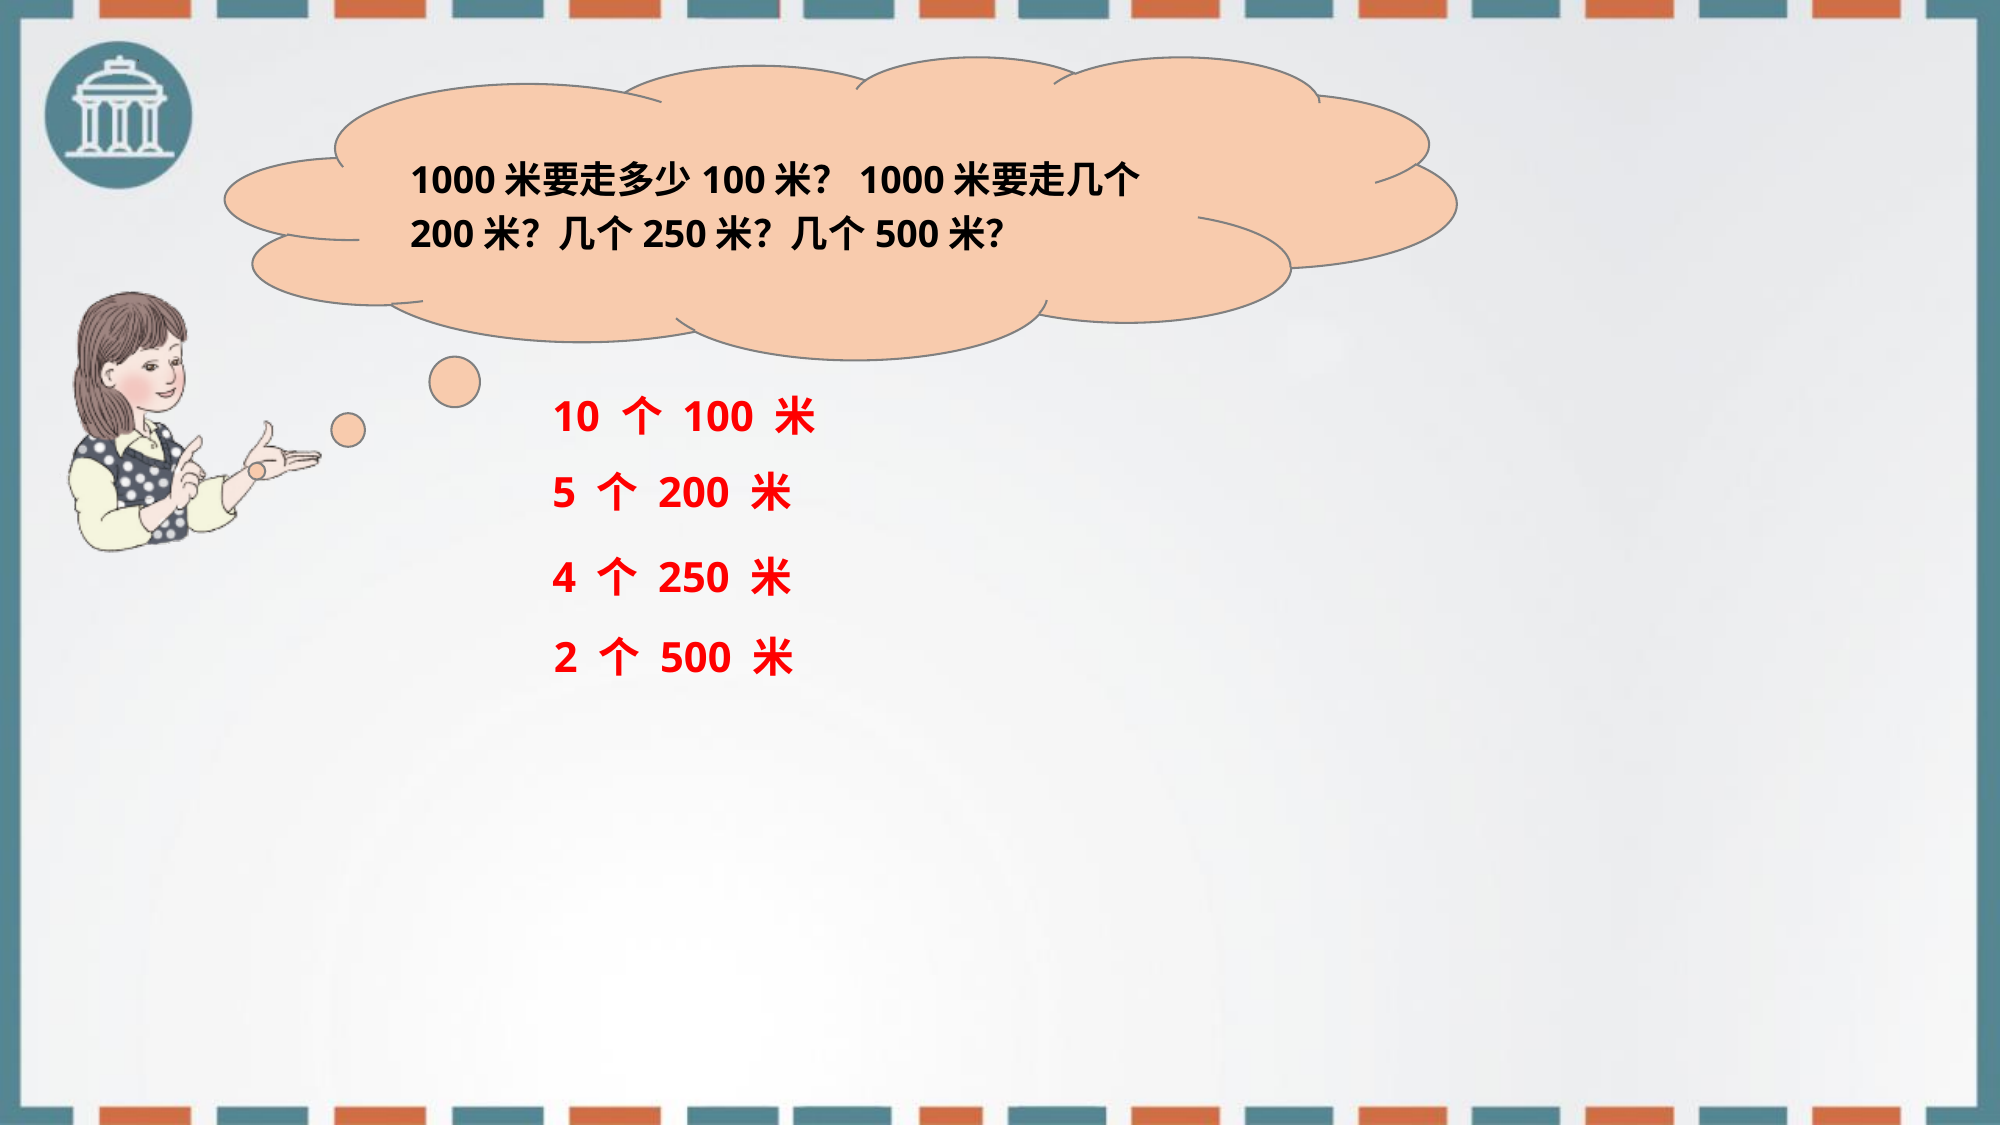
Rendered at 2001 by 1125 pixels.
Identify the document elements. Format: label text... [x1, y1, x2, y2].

text_box [1412, 167, 1483, 248]
text_box 1000米要走多少100米？1000米要走几个200米？几个250米？几个500米？ [330, 412, 367, 448]
text_box 4 个 250 米 [537, 543, 1034, 608]
text_box 2 个 500 米 [539, 623, 1036, 689]
text_box 1000米要走多少100米？1000米要走几个200米？几个250米？几个500米？ [223, 56, 1458, 362]
text_box 1000米要走多少100米？1000米要走几个200米？几个250米？几个500米？ [428, 355, 481, 409]
picture [0, 0, 2000, 1125]
text_box [64, 167, 279, 248]
text_box 10 个 100 米 [537, 382, 1034, 448]
text_box 5 个 200 米 [537, 458, 1034, 524]
